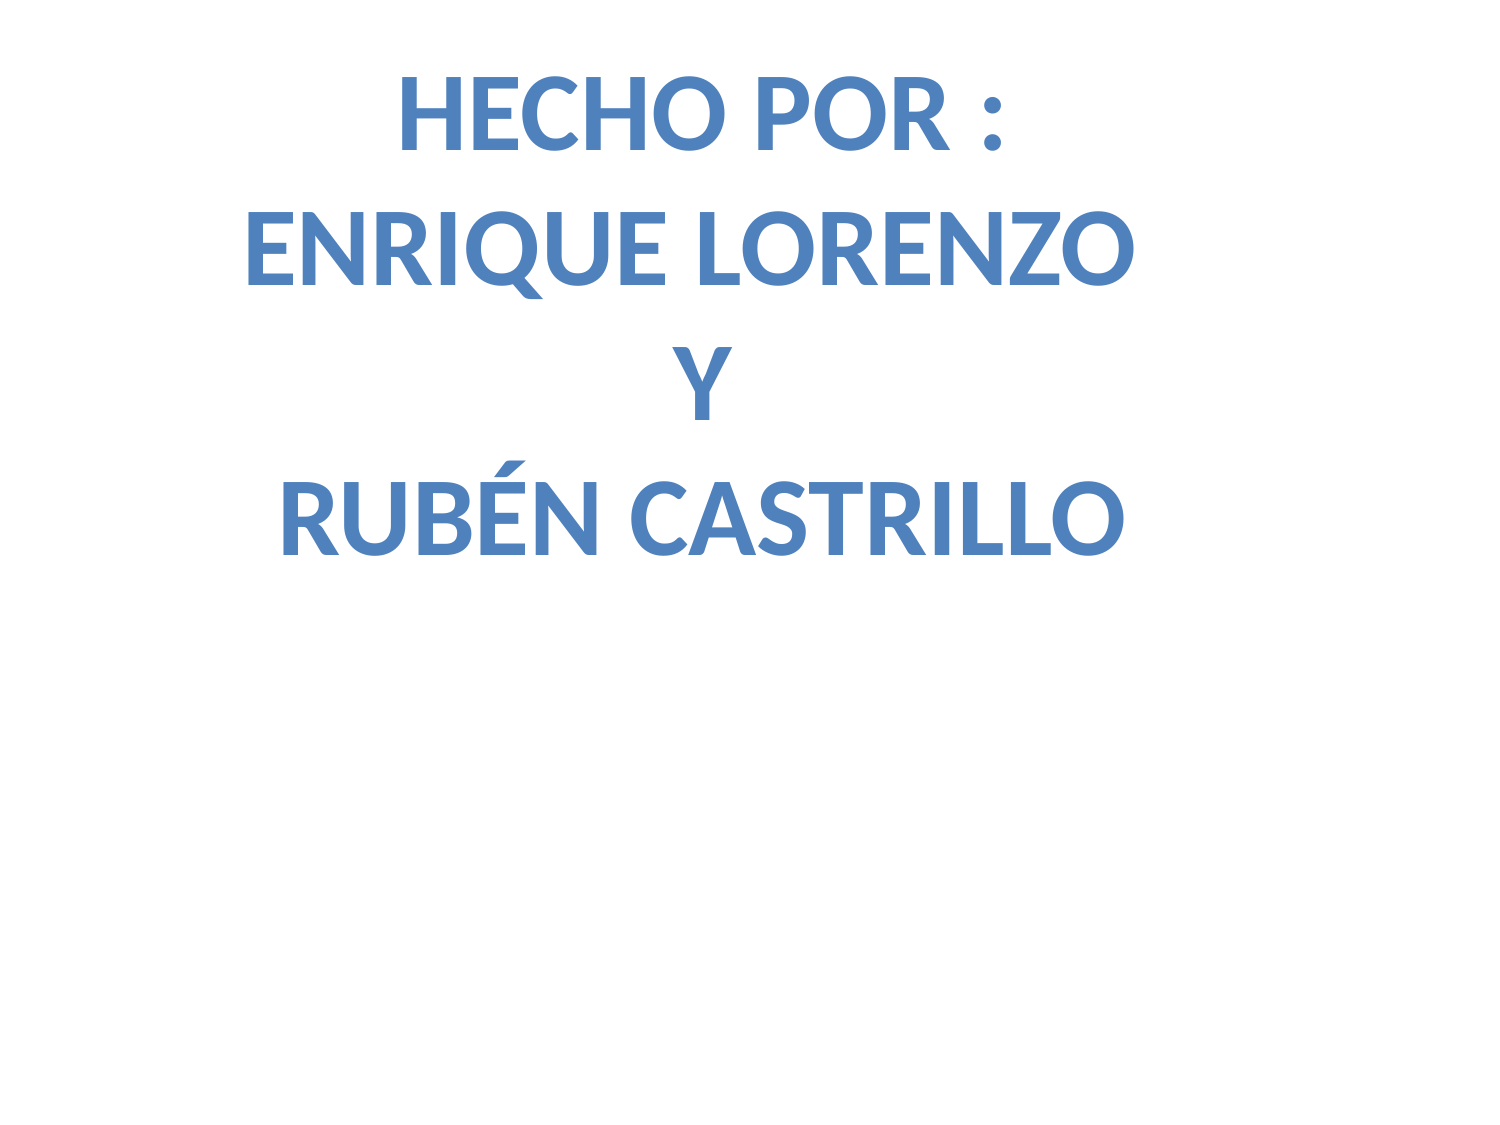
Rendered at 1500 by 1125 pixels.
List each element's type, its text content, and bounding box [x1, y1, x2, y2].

text_box Hecho por : Enrique Lorenzo Y Rubén castrillo [194, 30, 1211, 721]
